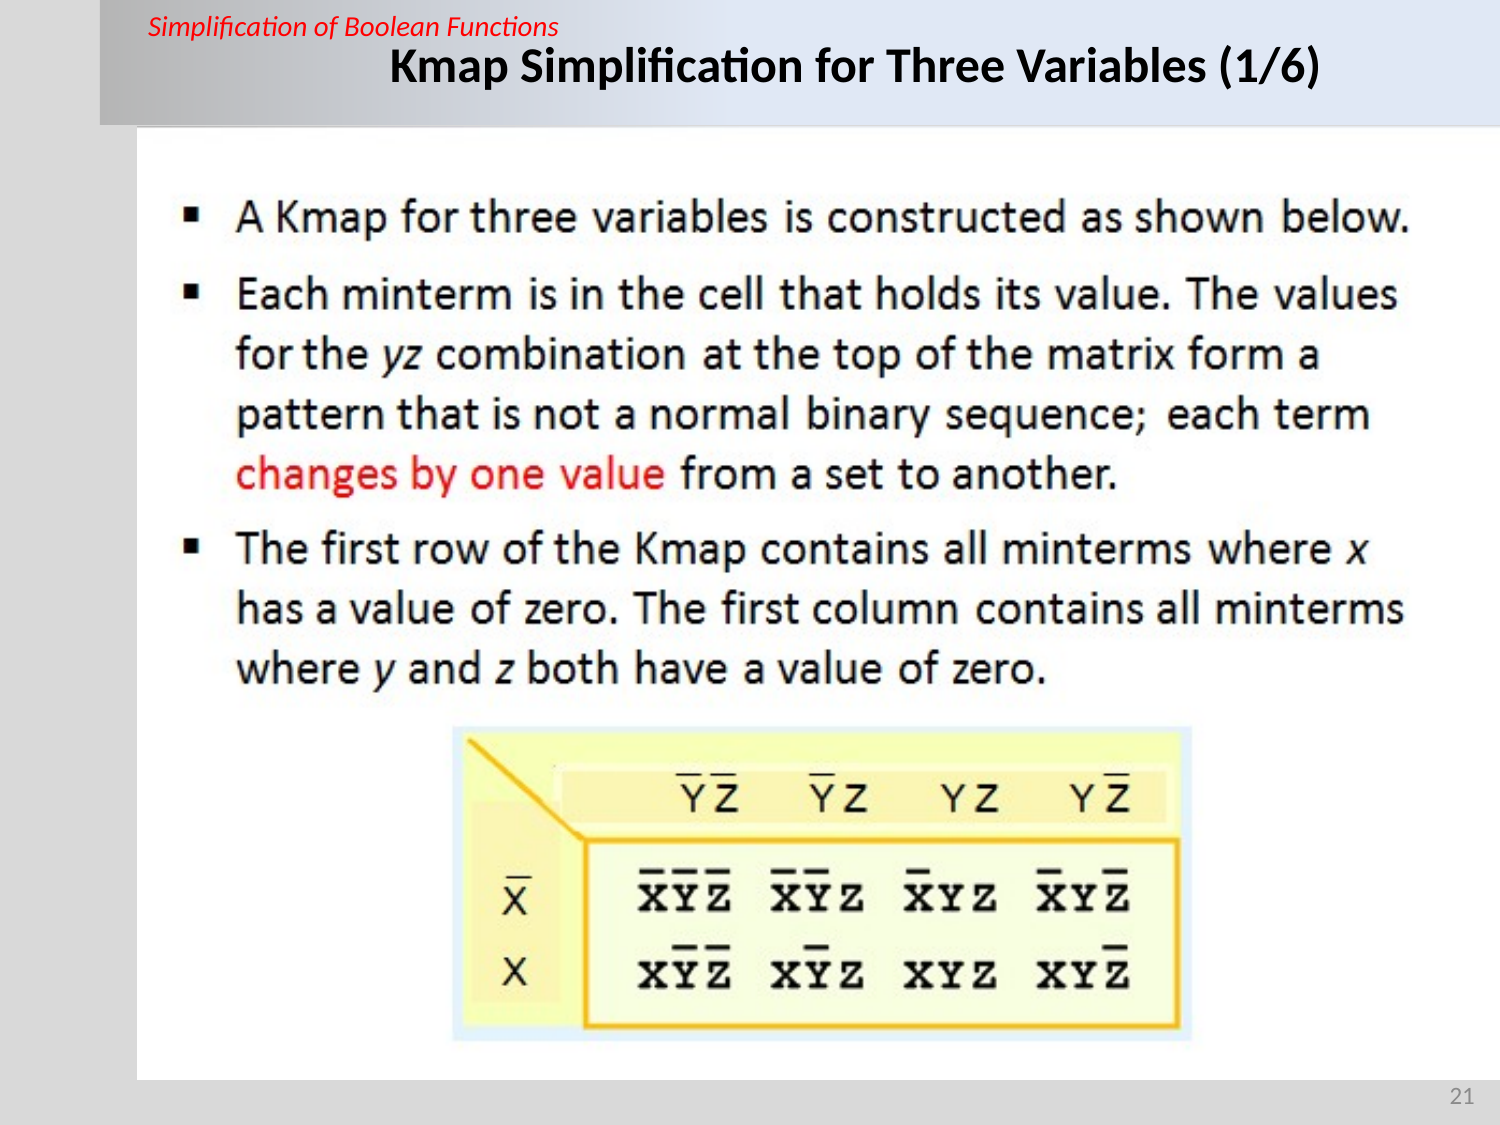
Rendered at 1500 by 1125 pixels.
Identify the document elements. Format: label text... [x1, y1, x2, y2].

text_box Simplification of Boolean Functions [133, 0, 623, 50]
title Kmap Simplification for Three Variables (1/6) [225, 0, 1400, 123]
picture [136, 126, 1500, 1081]
